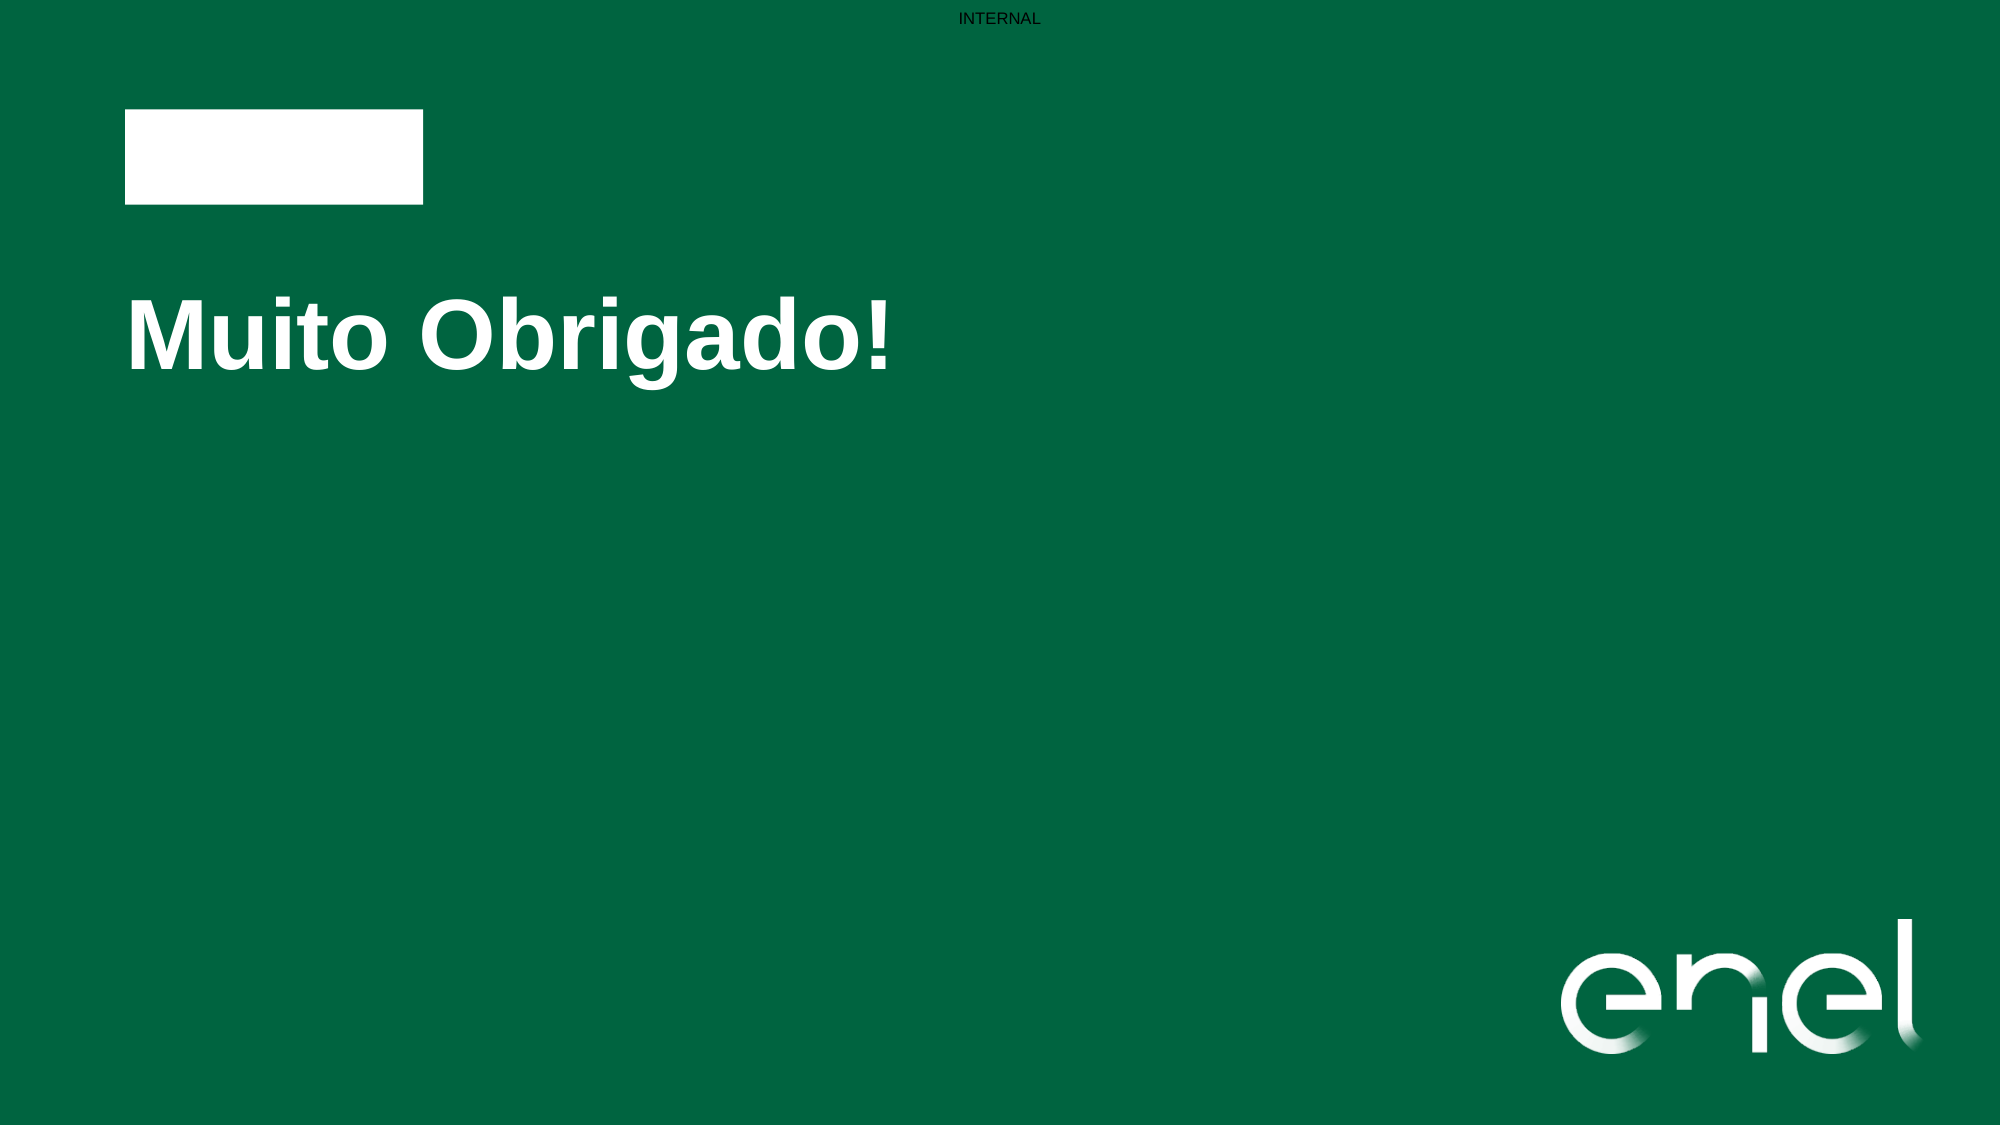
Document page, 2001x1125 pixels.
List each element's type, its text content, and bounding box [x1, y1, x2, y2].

title Muito Obrigado! [125, 282, 1950, 508]
text_box [36, 91, 1903, 256]
text_box [124, 108, 424, 206]
picture [1561, 919, 1925, 1054]
